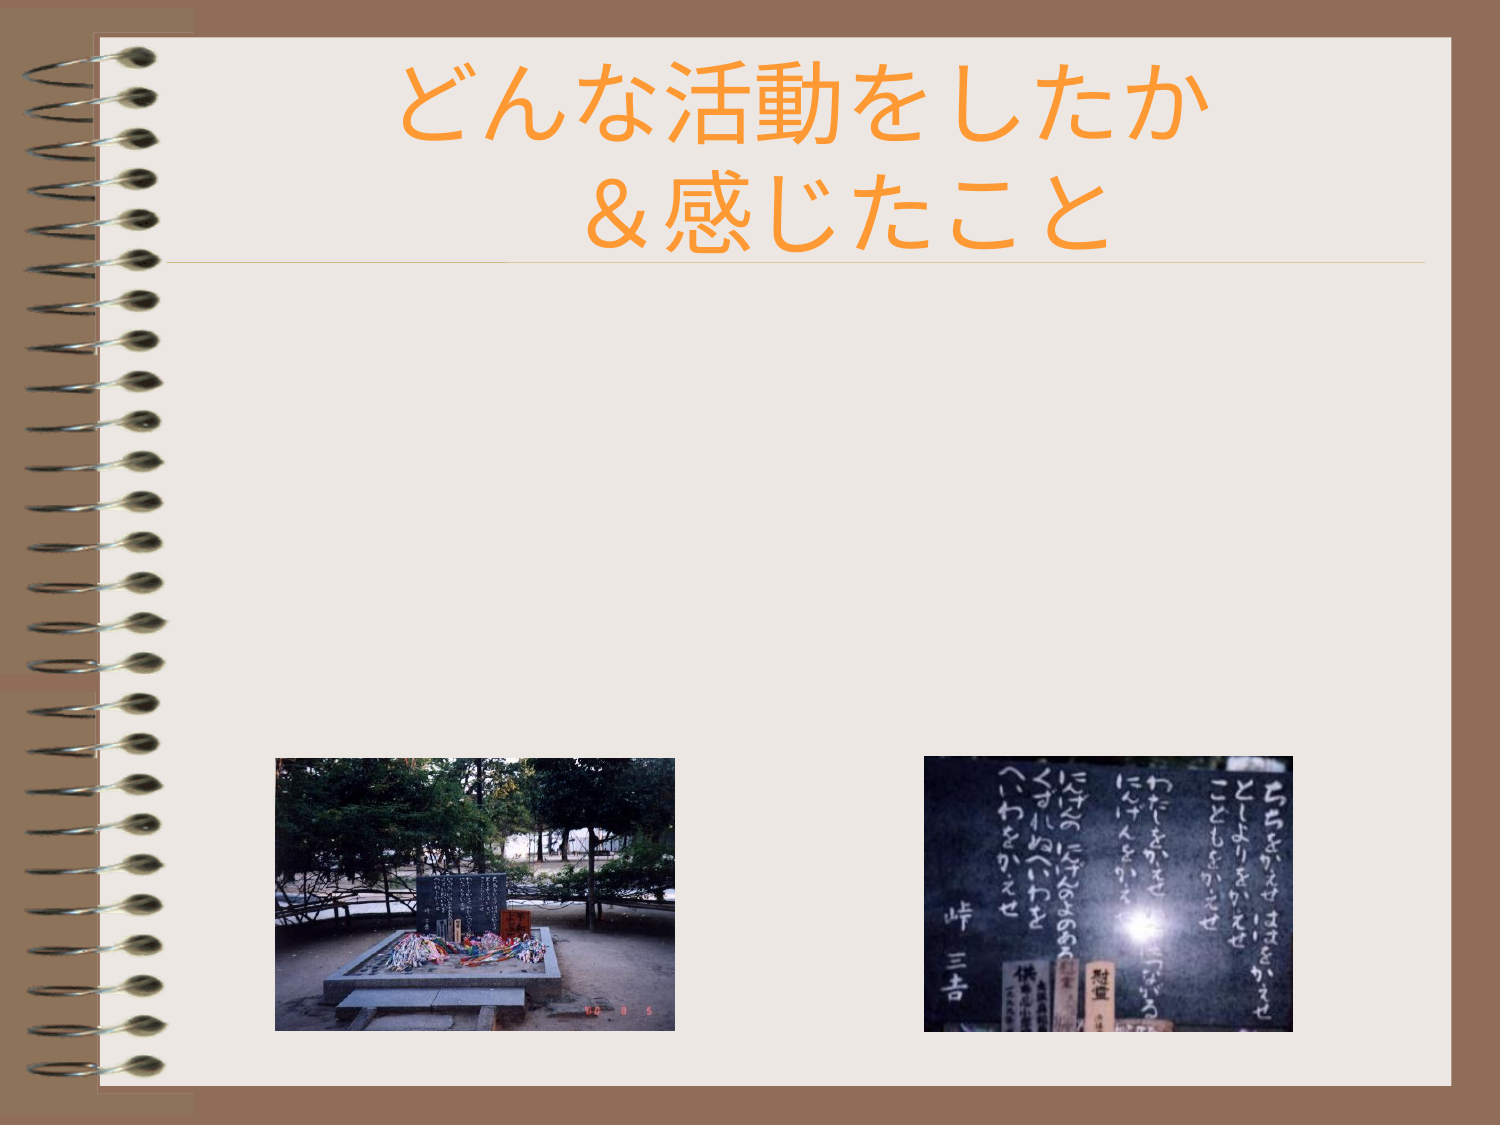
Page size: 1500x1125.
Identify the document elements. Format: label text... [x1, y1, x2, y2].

picture [0, 692, 194, 1115]
picture [0, 8, 194, 674]
picture [274, 758, 675, 1031]
picture [924, 756, 1293, 1032]
title どんな活動をしたか ＆感じたこと [174, 62, 1425, 250]
